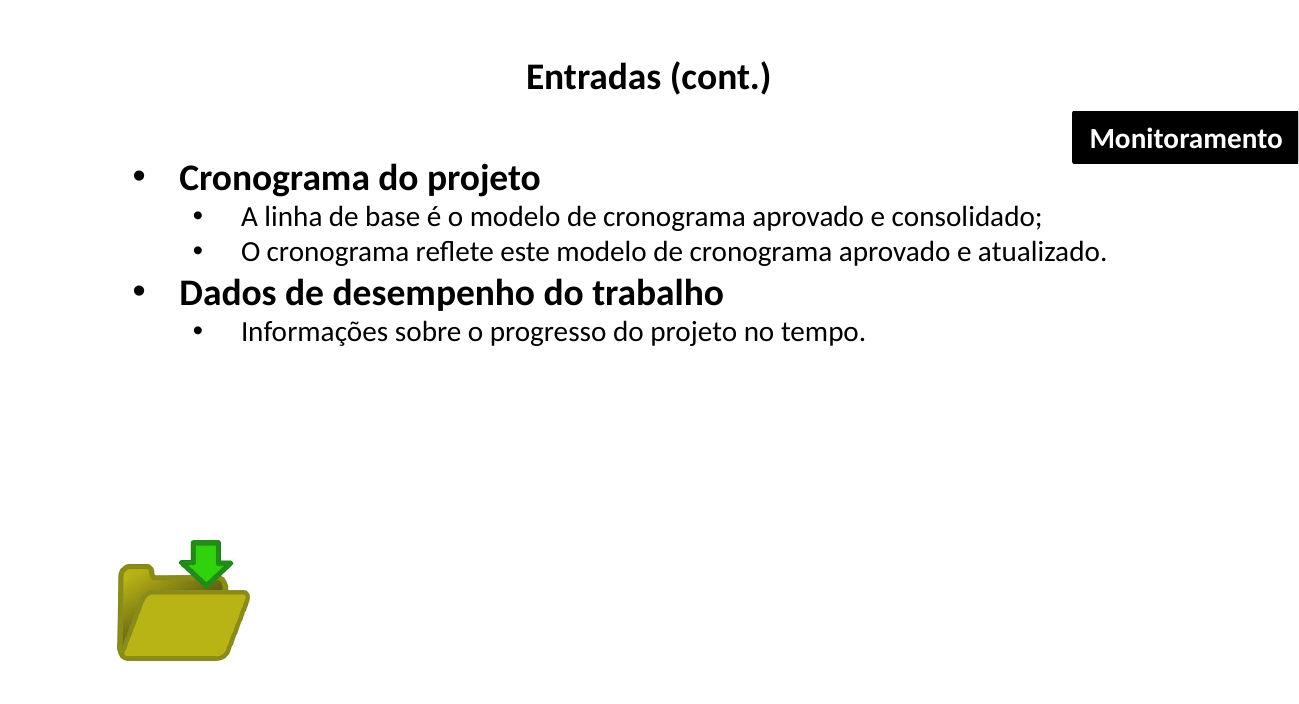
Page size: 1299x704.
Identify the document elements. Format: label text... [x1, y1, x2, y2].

picture [117, 540, 250, 661]
text_box Cronograma do projeto A linha de base é o modelo de cronograma aprovado e consolidado; O cronograma reflete este modelo de cronograma aprovado e atualizado. Dados de desempenho do trabalho Informações sobre o progresso do projeto no tempo. [117, 145, 1181, 358]
text_box Monitoramento [1074, 112, 1299, 162]
text_box Entradas (cont.) [0, 44, 1299, 106]
